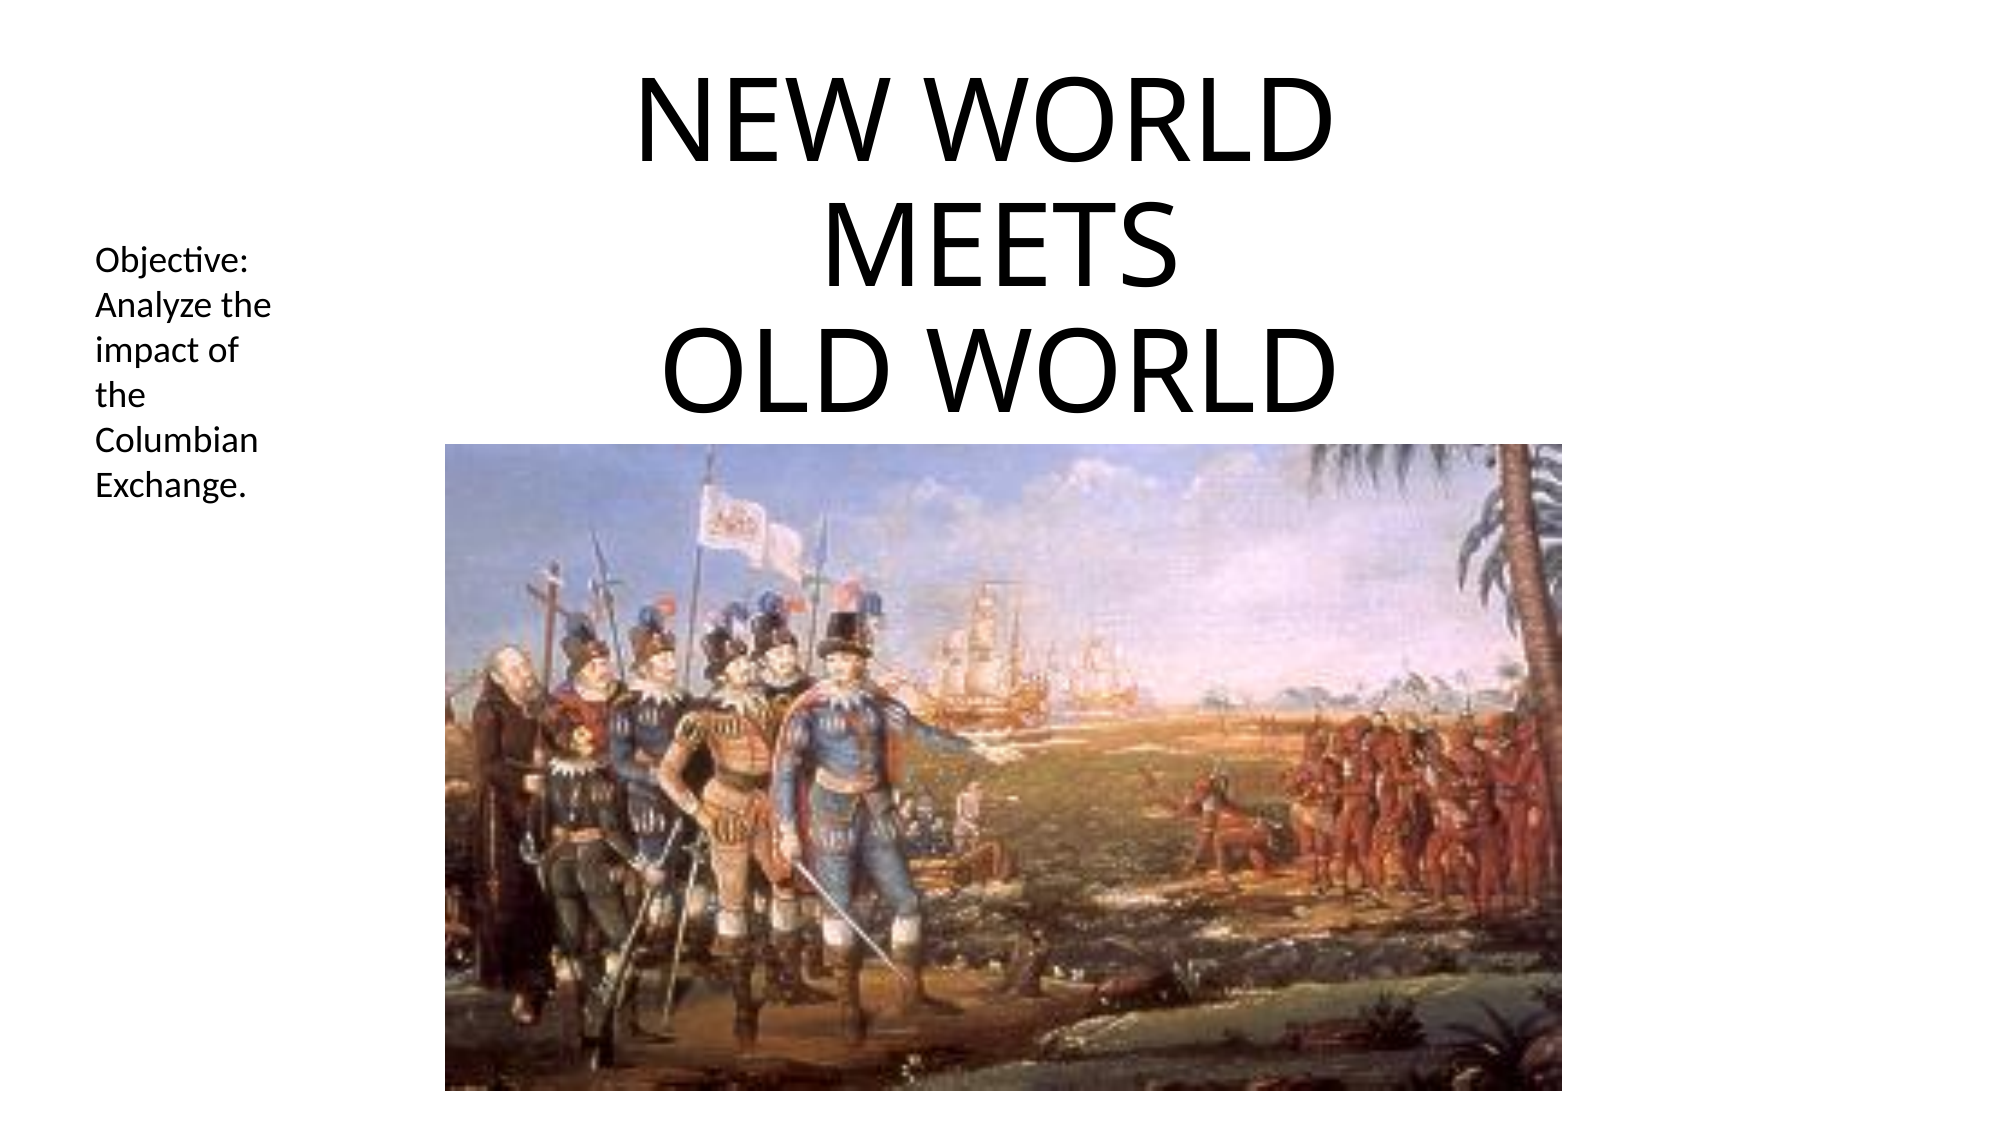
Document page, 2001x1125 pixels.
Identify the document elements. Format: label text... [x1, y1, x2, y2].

title NEW WORLD MEETS OLD WORLD [249, 53, 1750, 445]
picture [445, 444, 1562, 1091]
text_box Objective: Analyze the impact of the Columbian Exchange. [80, 228, 300, 513]
